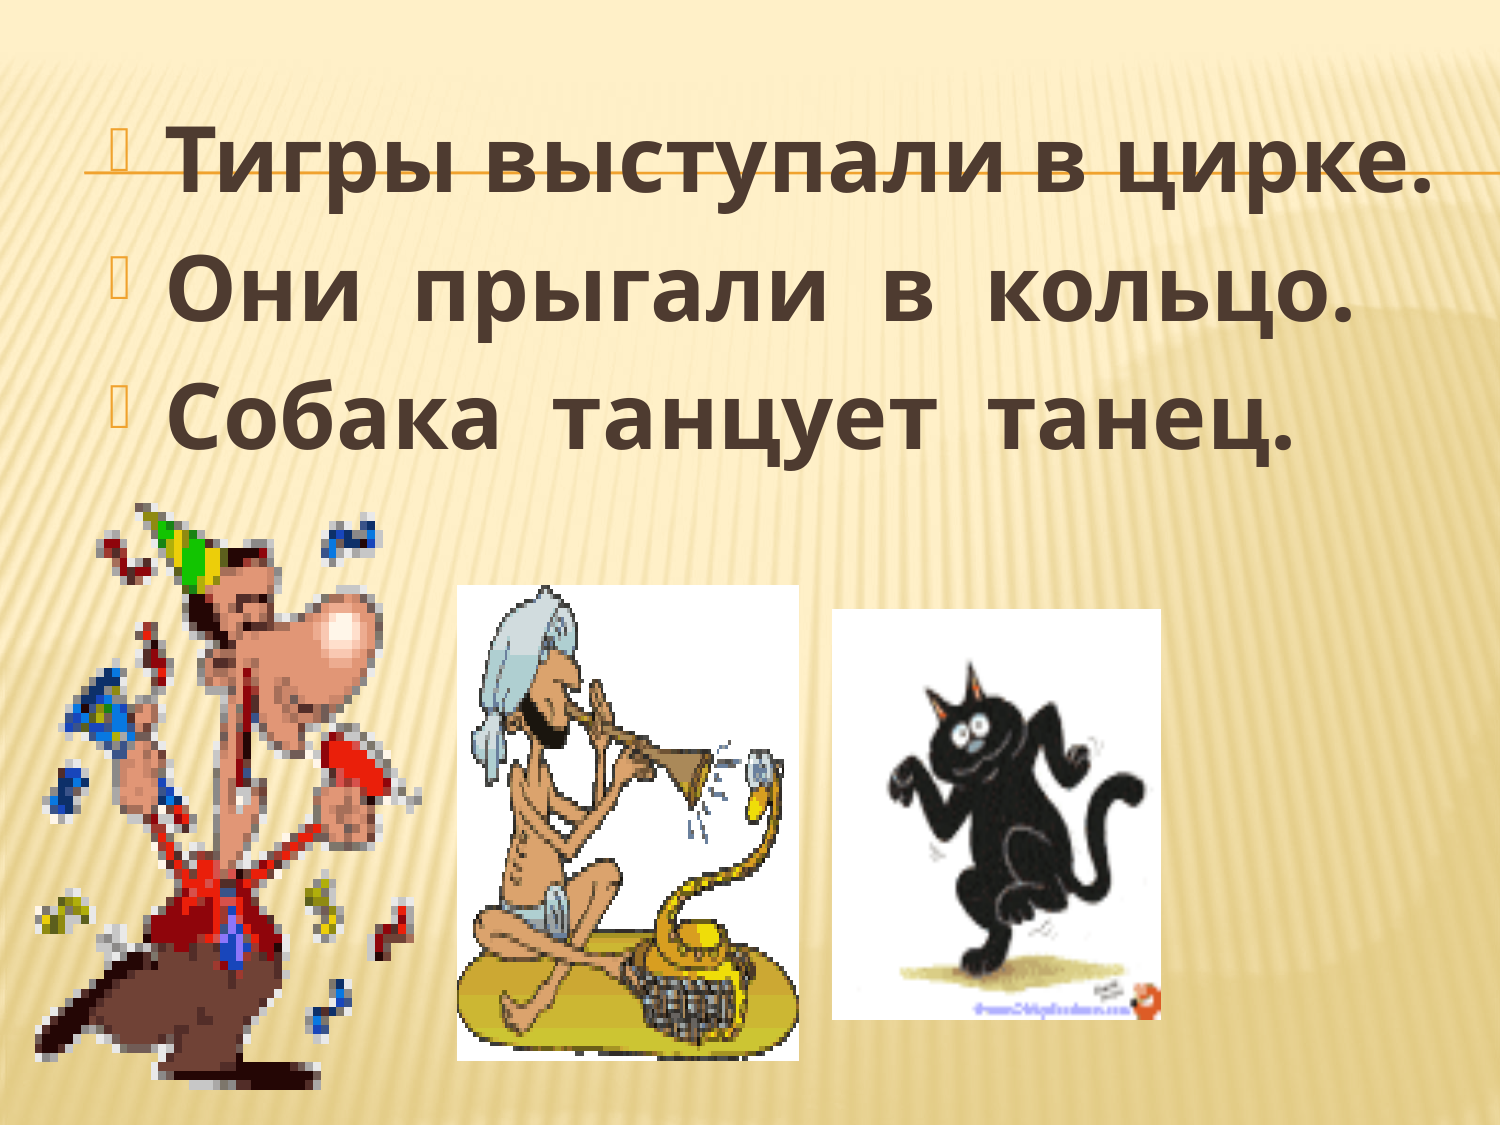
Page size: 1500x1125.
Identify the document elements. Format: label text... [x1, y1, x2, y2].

picture [34, 503, 423, 1091]
list Тигры выступали в цирке. Они прыгали в кольцо. Собака танцует танец. [93, 93, 1475, 504]
picture [831, 609, 1161, 1020]
picture [456, 585, 799, 1061]
